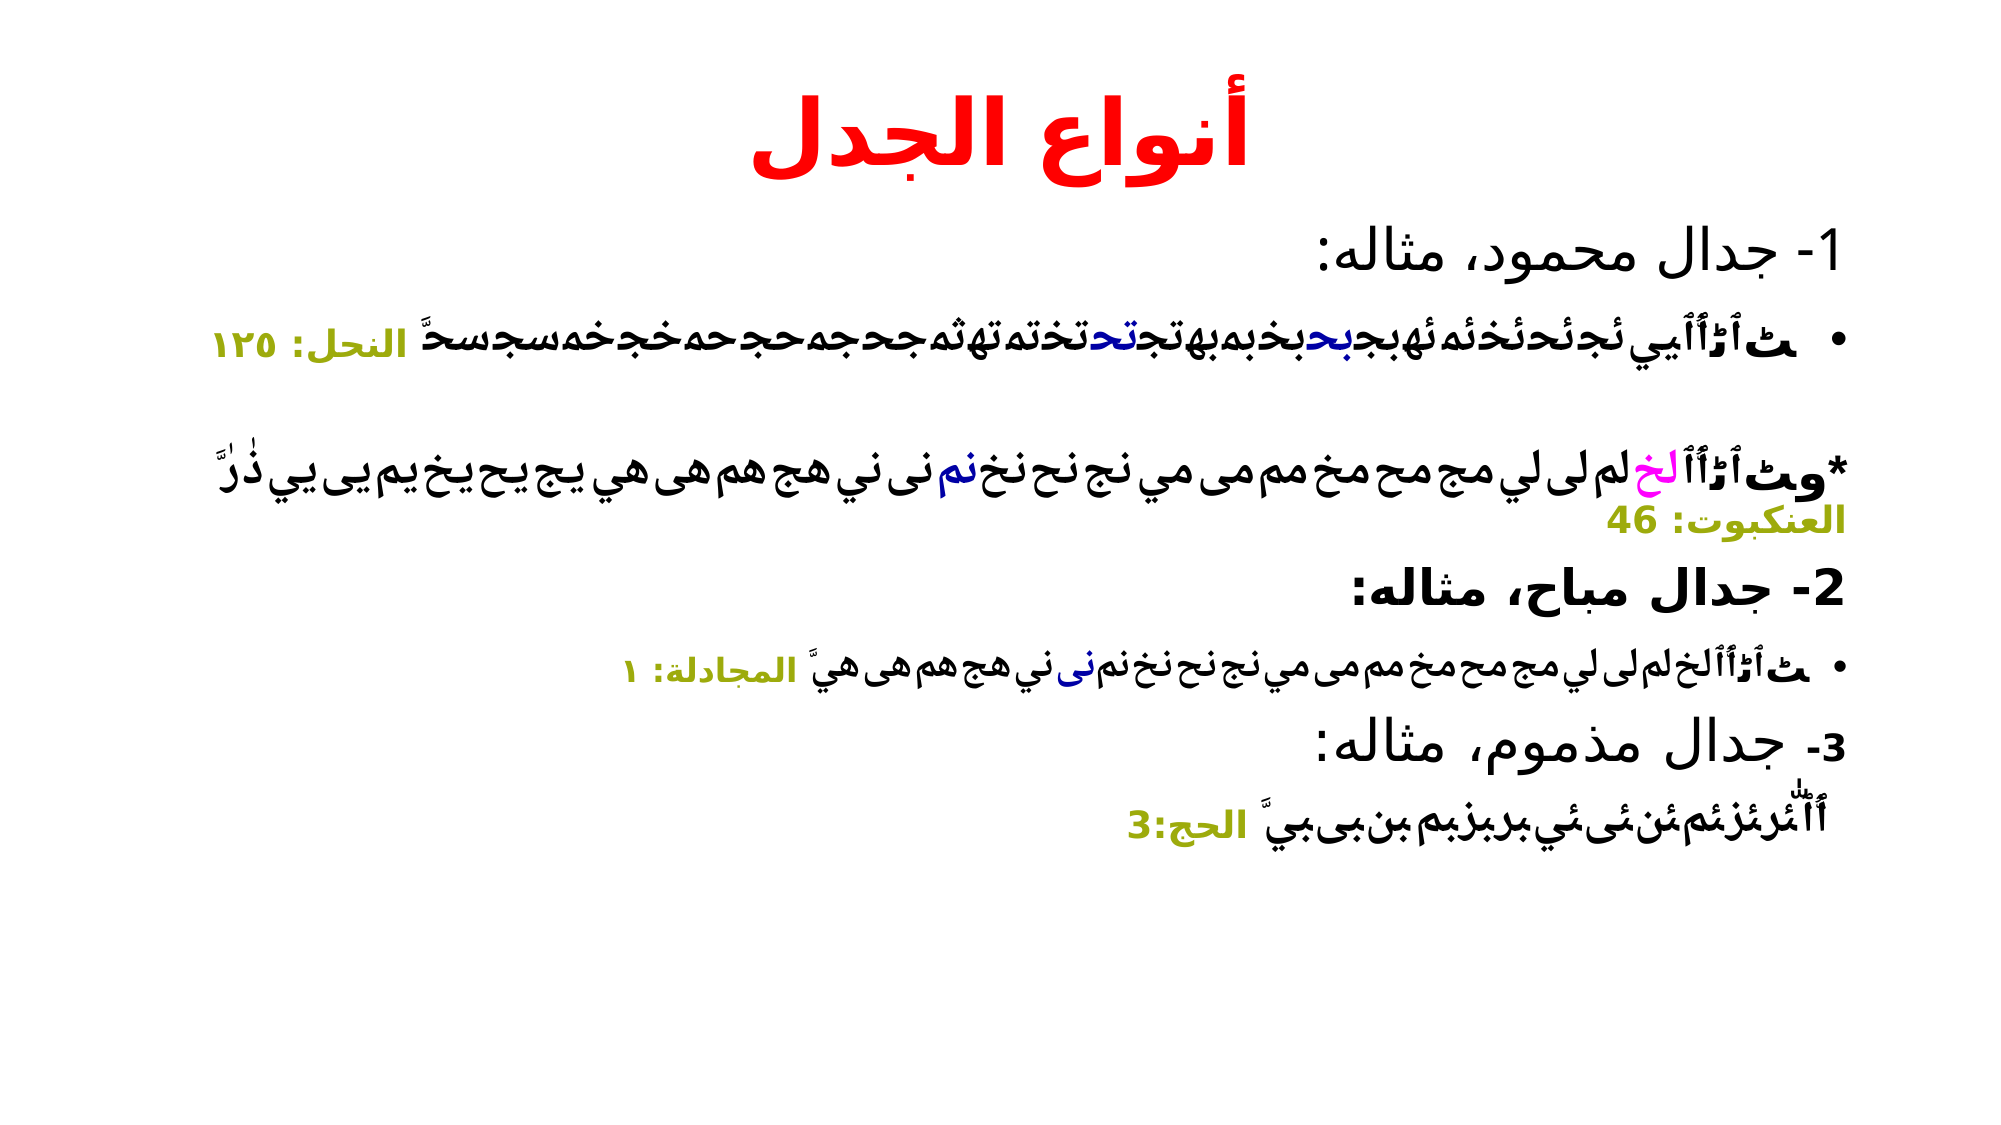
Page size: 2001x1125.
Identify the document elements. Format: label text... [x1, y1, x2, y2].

title أنواع الجدل [137, 59, 1863, 212]
list 1- جدال محمود، مثاله: ﭧﭐﭨﭐﱡﭐ ﲖ ﲗ ﲘ ﲙ ﲚ ﲛ ﲜﲝ ﲞ ﲟ ﲠ ﲡﲢ ﲣ ﲤ ﲥ ﲦ ﲧ ﲨ ﲩ ﲪ ﲫ ﲬ ﲭ ﲮ ﱠ النحل: ١٢٥ *وﭧﭐﭨﭐﱡﭐ ﱁ ﱂ ﱃ ﱄ ﱅ ﱆ ﱇ ﱈ ﱉ ﱊ ﱋ ﱌ ﱍﱎ ﱏ ﱐ ﱑ ﱒ ﱓ ﱔ ﱕ ﱖ ﱗ ﱘ ﱙ ﱚ ﱛ ﱜ ﱠ العنكبوت: 46 2- جدال مباح، مثاله: ﭧﭐﭨﭐﱡﭐ ﱁ ﱂ ﱃ ﱄ ﱅ ﱆ ﱇ ﱈ ﱉ ﱊ ﱋ ﱌ ﱍ ﱎﱏ ﱐ ﱑ ﱒ ﱓ ﱔ ﱠ المجادلة: ١ 3- جدال مذموم، مثاله: ﭐﱡﭐ ﱣ ﱤ ﱥ ﱦ ﱧ ﱨ ﱩ ﱪ ﱫ ﱬ ﱭ ﱮ ﱯ ﱠ الحج:3 [137, 212, 1863, 1014]
